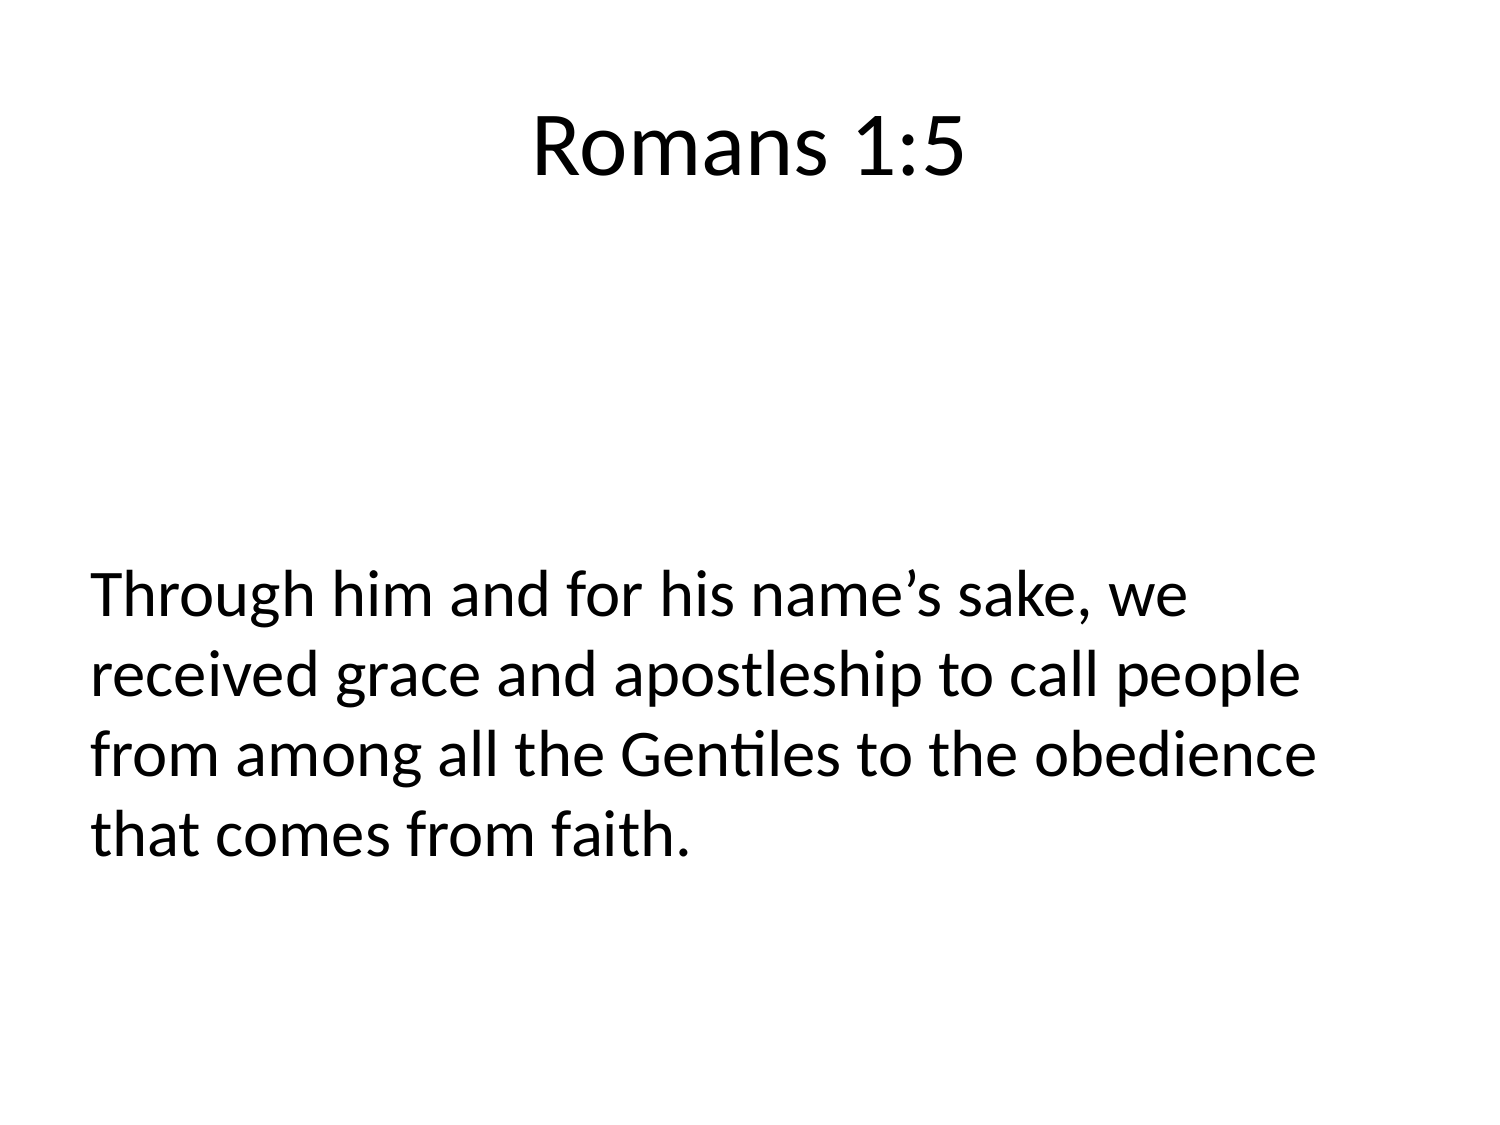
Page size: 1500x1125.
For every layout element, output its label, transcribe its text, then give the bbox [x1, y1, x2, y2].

list Through him and for his name’s sake, we received grace and apostleship to call people from among all the Gentiles to the obedience that comes from faith. [75, 262, 1425, 1005]
title Romans 1:5 [75, 45, 1425, 233]
